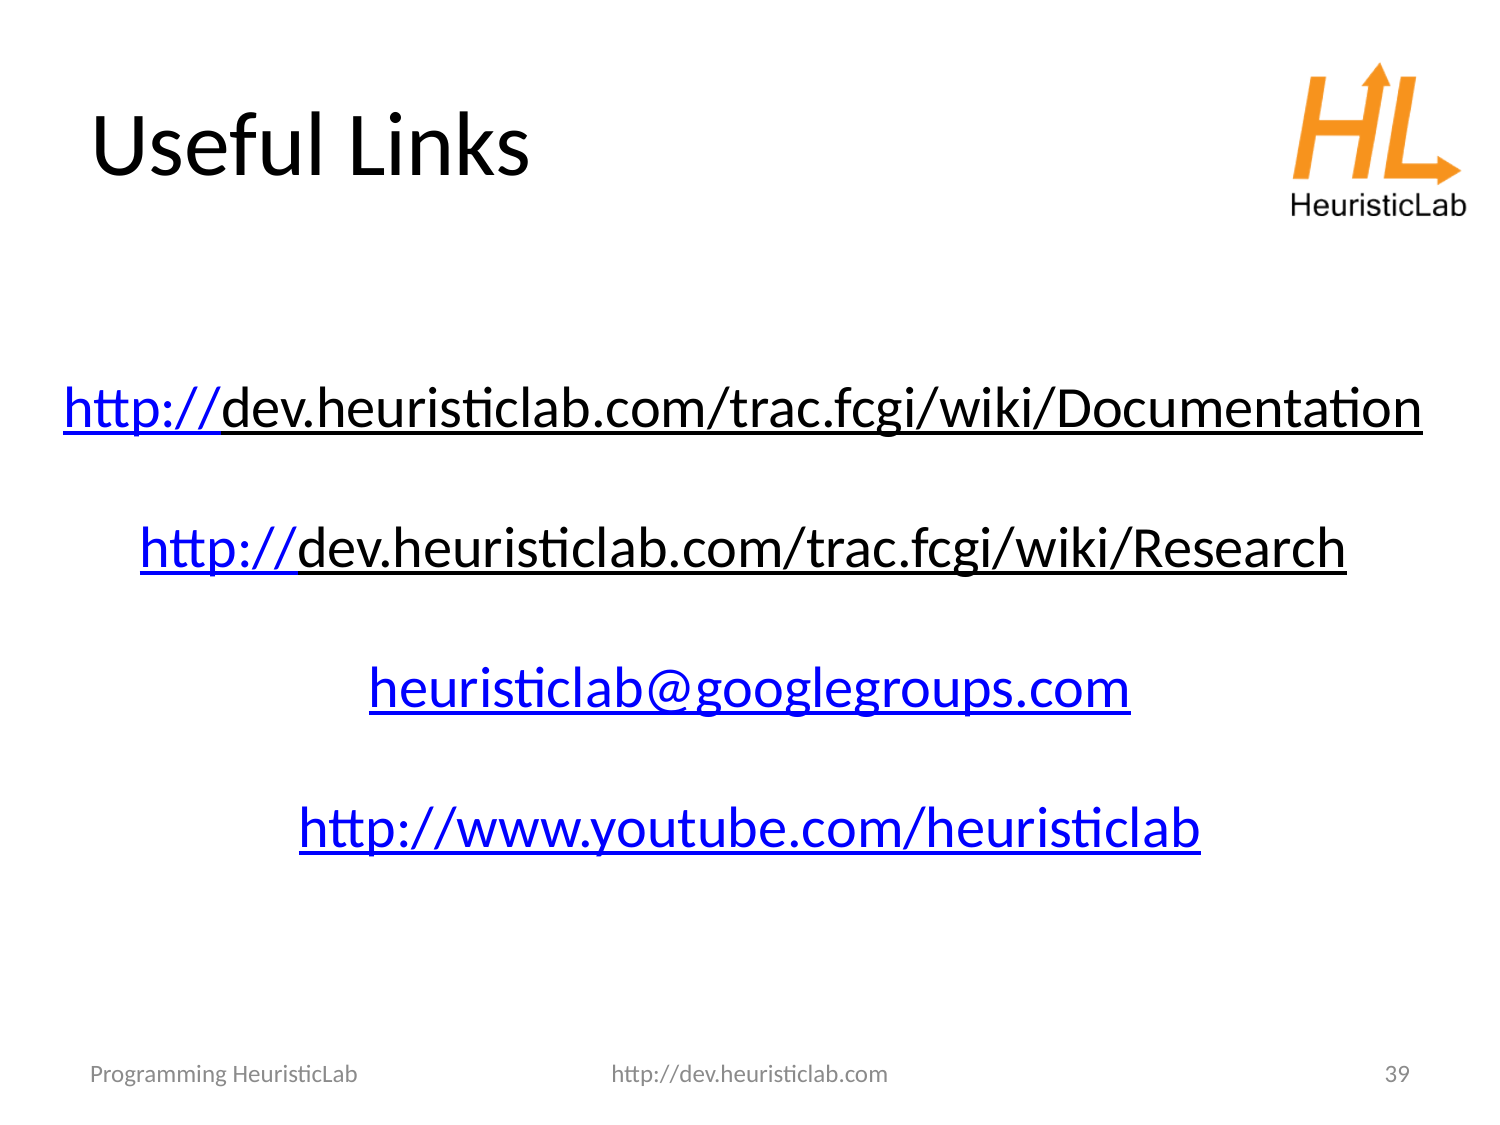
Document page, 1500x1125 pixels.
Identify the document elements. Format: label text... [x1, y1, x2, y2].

text_box http://dev.heuristiclab.com/trac.fcgi/wiki/Documentation http://dev.heuristiclab.com/trac.fcgi/wiki/Research heuristiclab@googlegroups.com http://www.youtube.com/heuristiclab [0, 361, 1500, 907]
picture [1281, 27, 1474, 244]
slide_number 39 [1074, 1042, 1425, 1103]
title Useful Links [75, 45, 1282, 233]
footer http://dev.heuristiclab.com [512, 1042, 988, 1103]
slide_number Programming HeuristicLab [75, 1042, 425, 1103]
